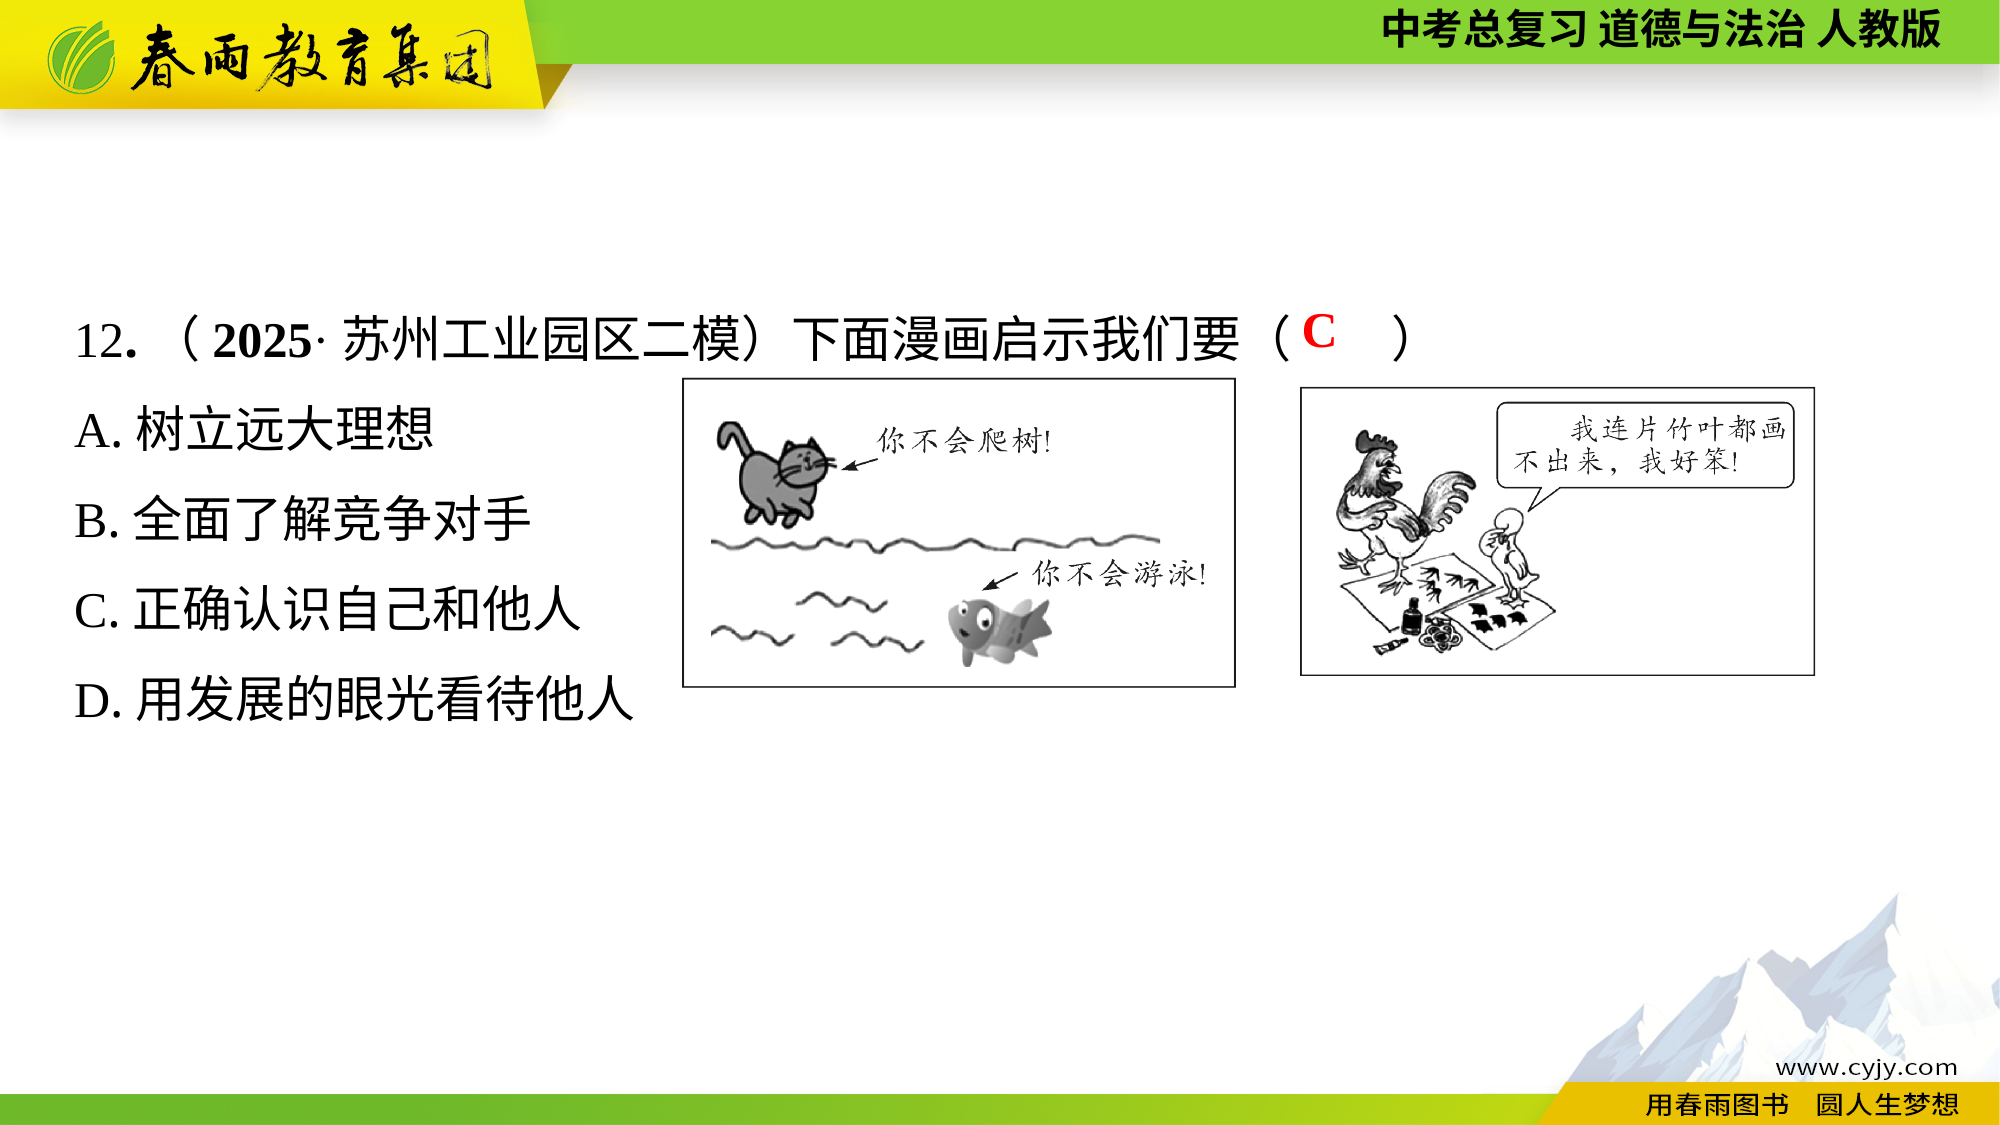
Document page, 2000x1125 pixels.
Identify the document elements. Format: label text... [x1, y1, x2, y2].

list 12.（2025·苏州工业园区二模）下面漫画启示我们要（ ） A.树立远大理想 B.全面了解竞争对手 C.正确认识自己和他人 D.用发展的眼光看待他人 [59, 269, 1944, 728]
picture [0, 0, 2000, 1125]
text_box C [1286, 289, 1353, 365]
